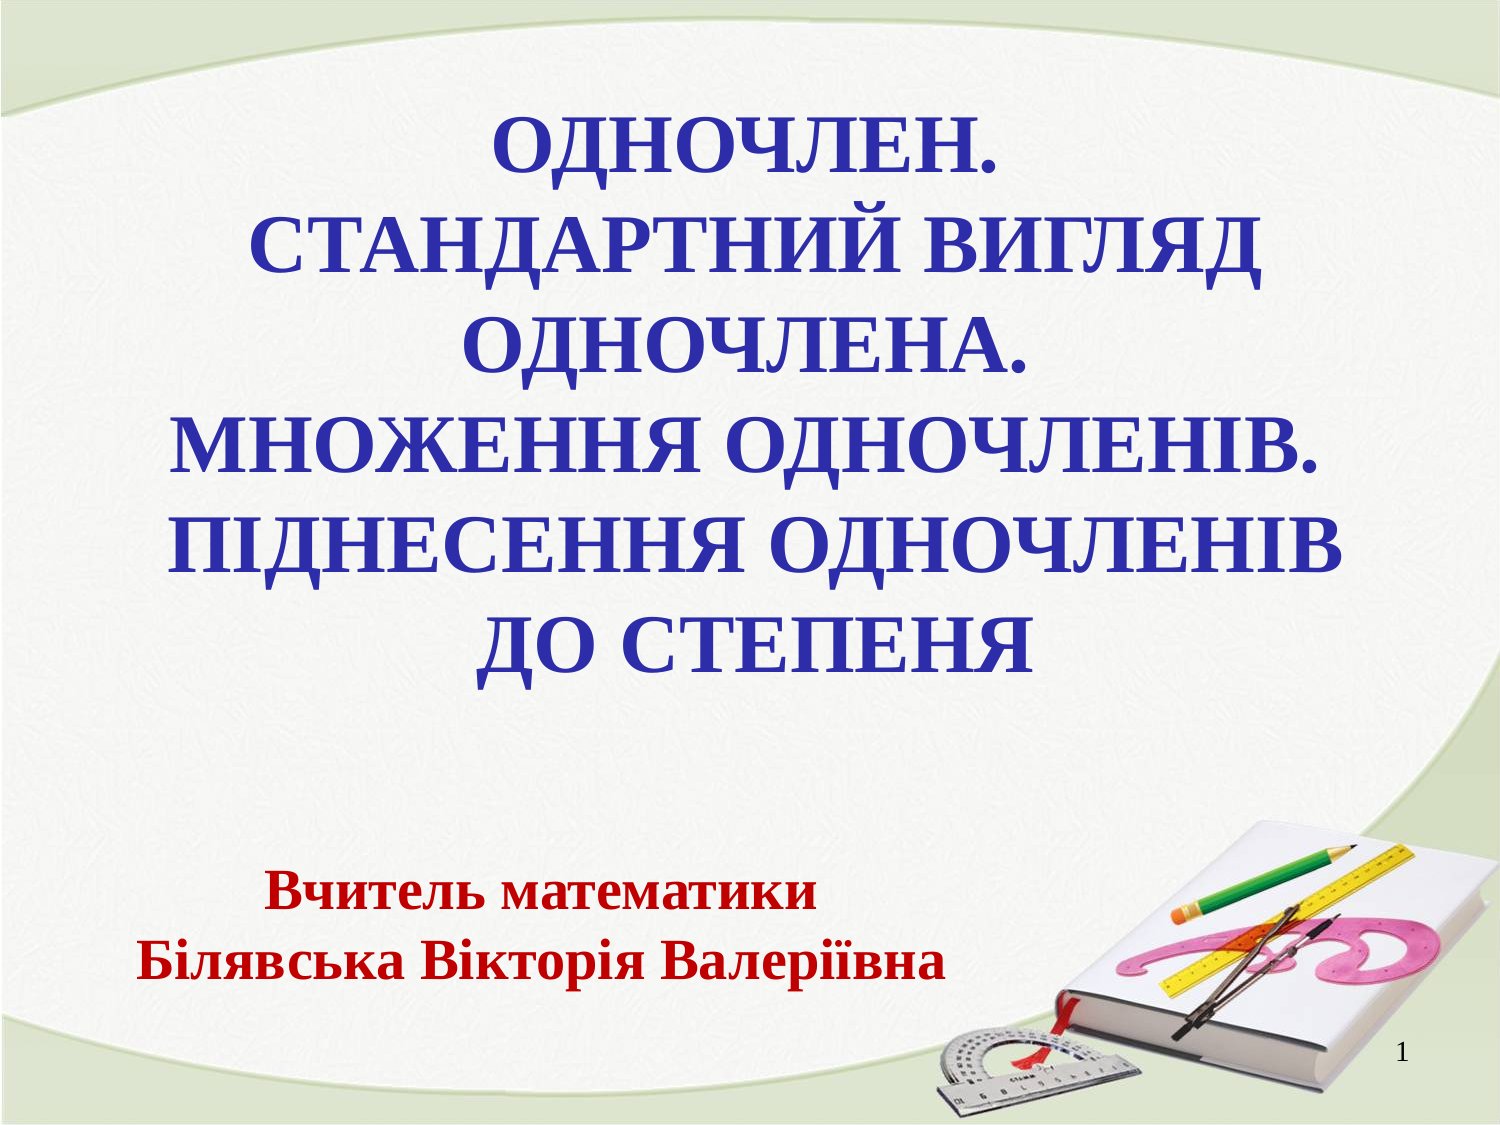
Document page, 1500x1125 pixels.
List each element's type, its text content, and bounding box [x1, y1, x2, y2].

picture [0, 0, 1500, 1125]
slide_number 1 [1074, 1024, 1426, 1103]
text_box Вчитель математики Білявська Вікторія Валеріївна [23, 843, 1060, 999]
text_box ОДНОЧЛЕН. СТАНДАРТНИЙ ВИГЛЯД ОДНОЧЛЕНА. МНОЖЕННЯ ОДНОЧЛЕНІВ. ПІДНЕСЕННЯ ОДНОЧЛЕНІВ ДО СТЕПЕНЯ [140, 81, 1371, 697]
